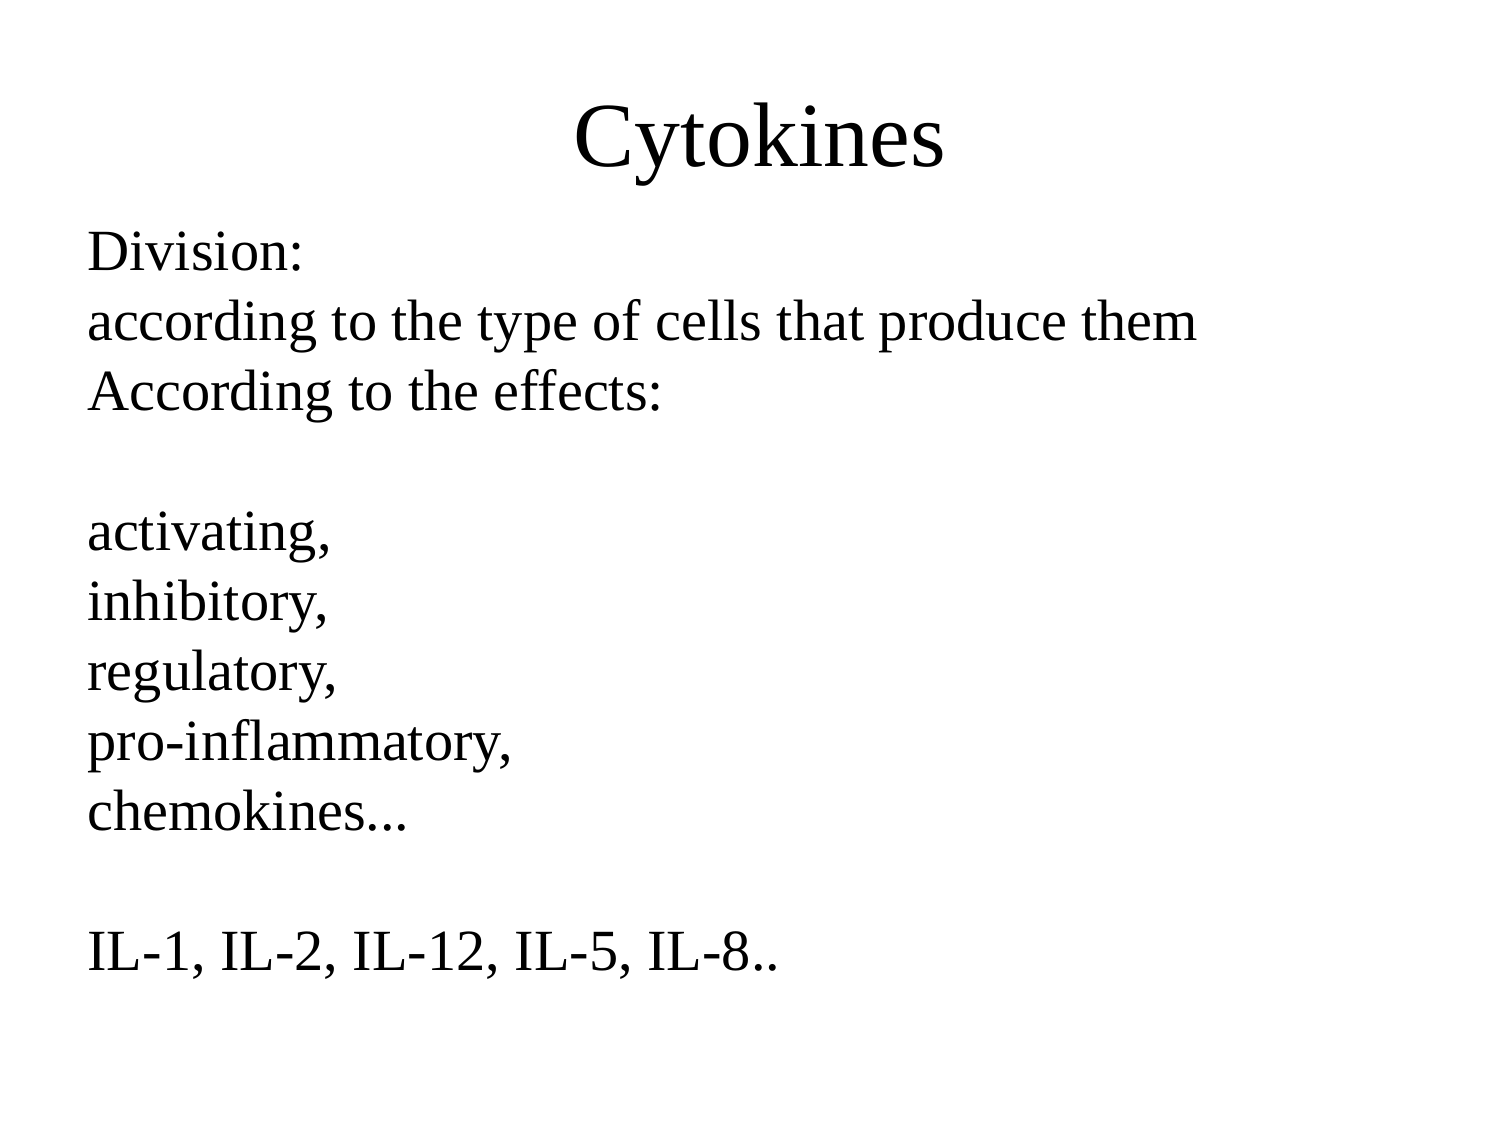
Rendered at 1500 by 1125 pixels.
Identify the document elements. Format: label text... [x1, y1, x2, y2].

list Division: according to the type of cells that produce them According to the effects: activating, inhibitory, regulatory, pro-inflammatory, chemokines... IL-1, IL-2, IL-12, IL-5, IL-8.. [87, 212, 1370, 990]
title Cytokines [112, 75, 1408, 187]
